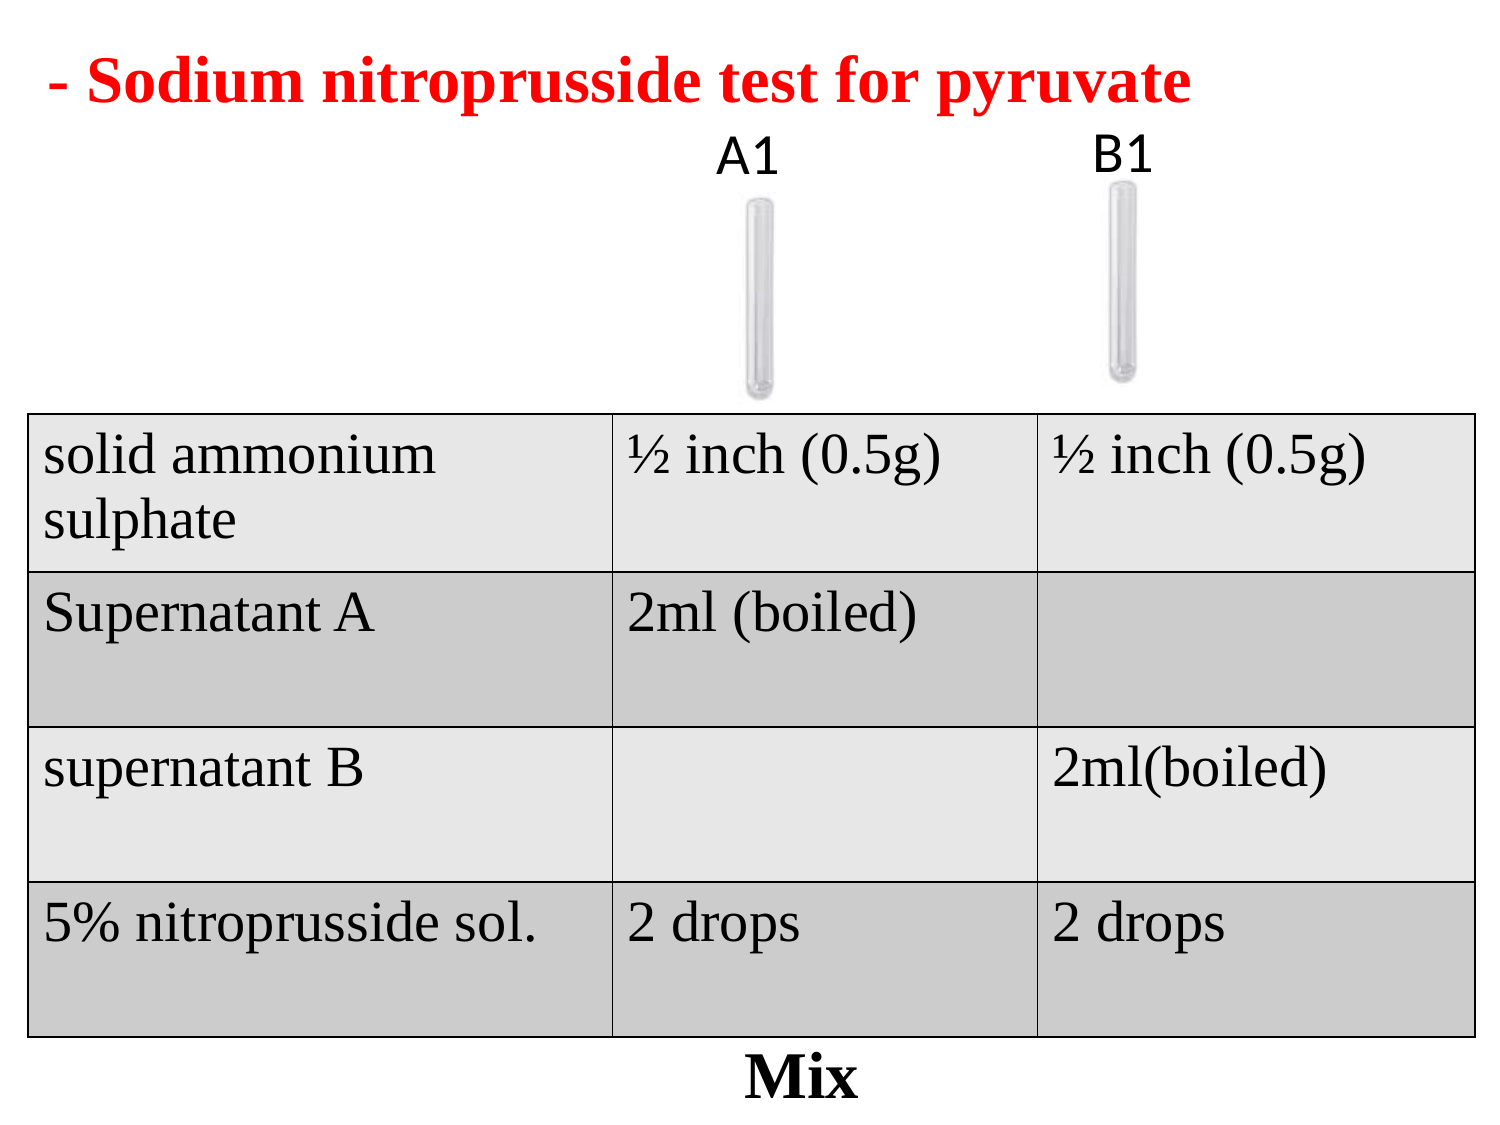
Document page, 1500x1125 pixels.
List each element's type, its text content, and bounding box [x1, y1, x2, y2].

table_cell supernatant B [29, 728, 612, 881]
text_box B1 [1077, 107, 1169, 192]
table_cell 2ml (boiled) [613, 573, 1037, 726]
table_header ½ inch (0.5g) [613, 415, 1037, 571]
text_box - Sodium nitroprusside test for pyruvate [32, 28, 1209, 284]
text_box Mix [729, 1024, 892, 1120]
table_cell 2 drops [1038, 883, 1474, 1036]
picture [725, 192, 796, 405]
table_header ½ inch (0.5g) [1038, 415, 1474, 571]
table_cell Supernatant A [29, 573, 612, 726]
table_cell 5% nitroprusside sol. [29, 883, 612, 1036]
table_cell 2 drops [613, 883, 1037, 1036]
table_header solid ammonium sulphate [29, 415, 612, 571]
table_cell [1038, 573, 1474, 726]
table_cell [613, 728, 1037, 881]
text_box A1 [701, 109, 795, 194]
picture [1087, 175, 1159, 387]
table_cell 2ml(boiled) [1038, 728, 1474, 881]
